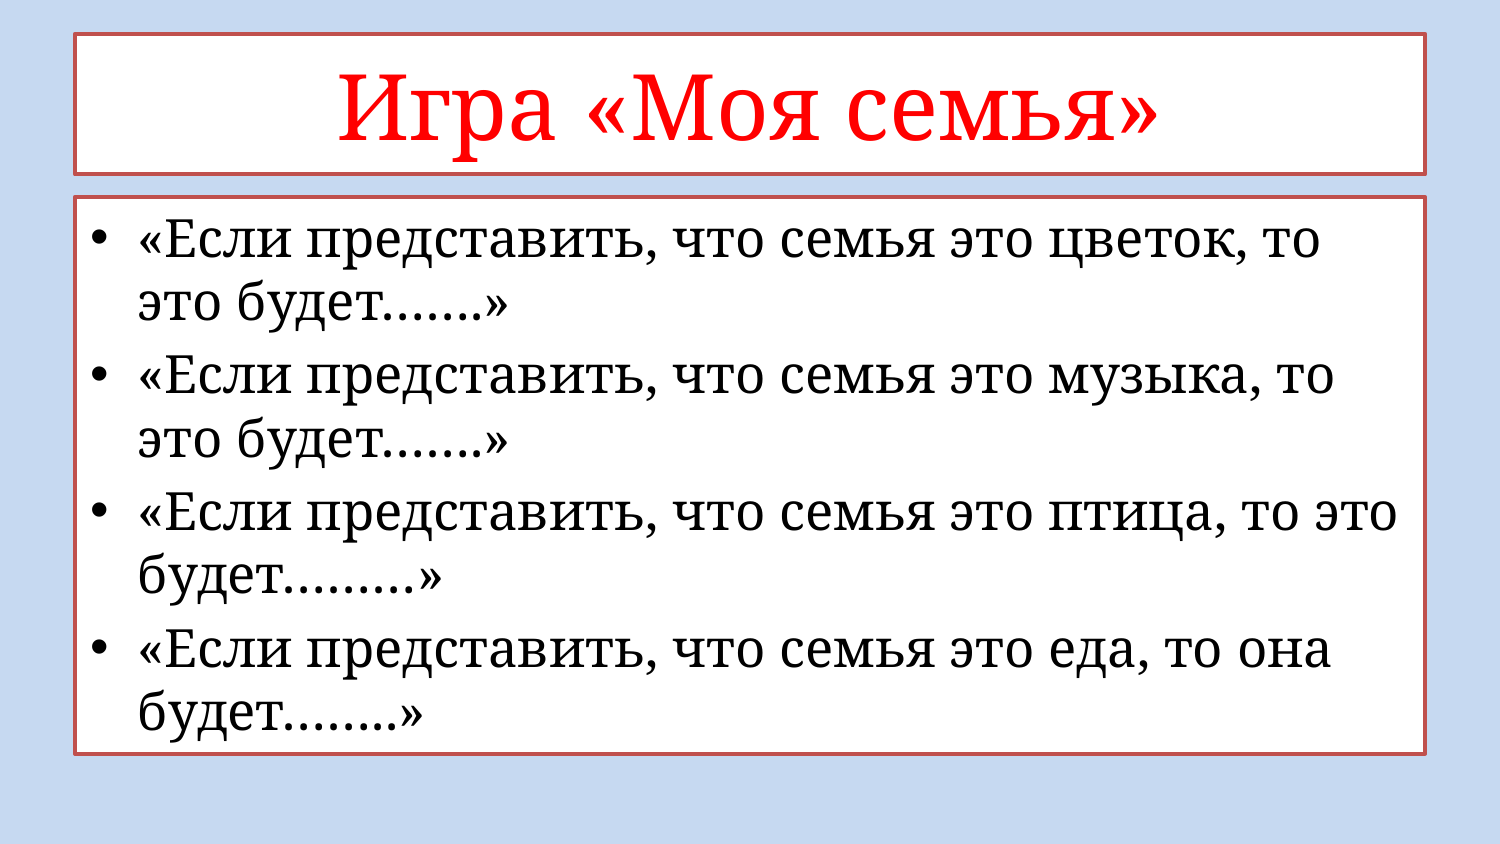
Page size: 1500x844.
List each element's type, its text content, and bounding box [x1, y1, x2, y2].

title Игра «Моя семья» [73, 32, 1427, 176]
list «Если представить, что семья это цветок, то это будет…….» «Если представить, что семья это музыка, то это будет…….» «Если представить, что семья это птица, то это будет………» «Если представить, что семья это еда, то она будет……..» [73, 195, 1427, 756]
